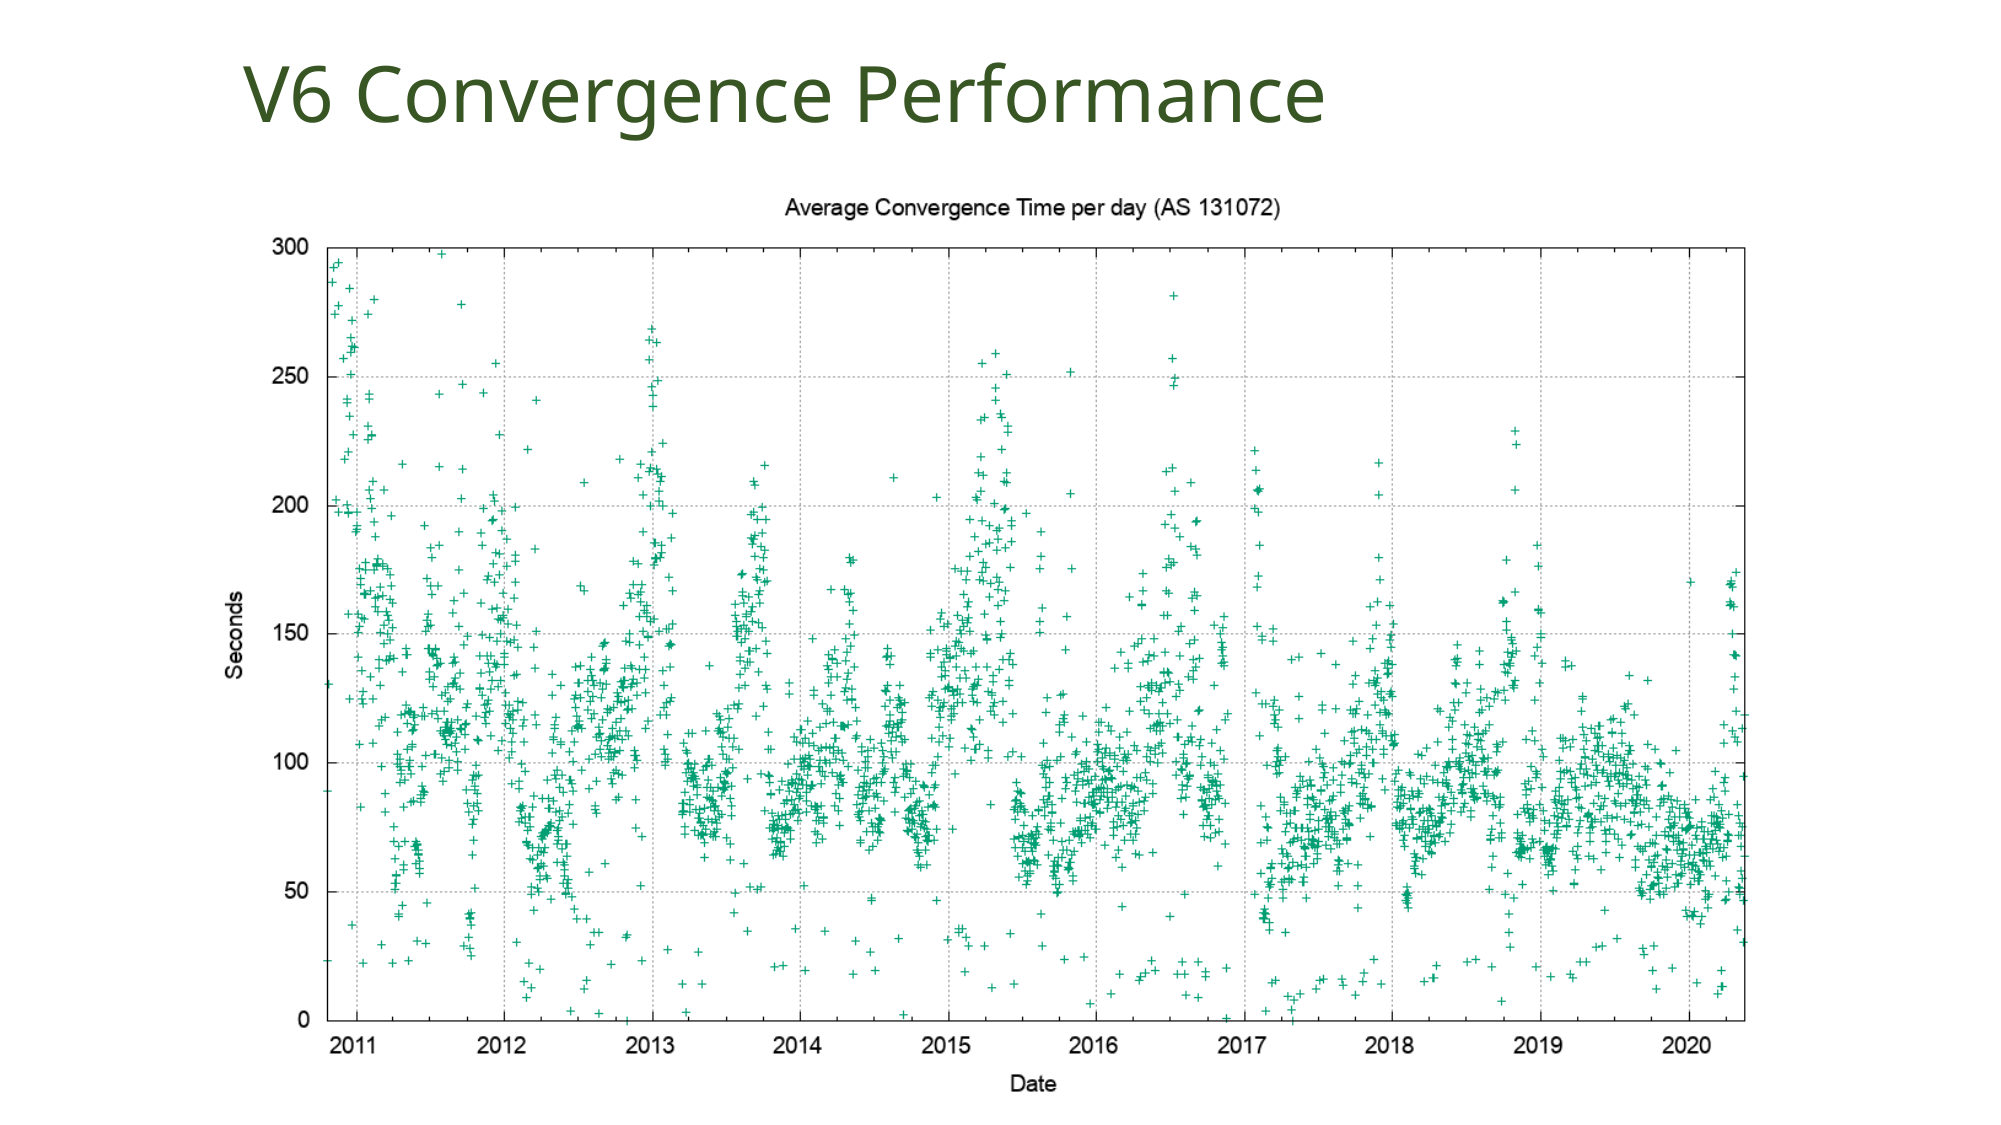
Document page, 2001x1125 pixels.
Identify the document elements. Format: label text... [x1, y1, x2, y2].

title V6 Convergence Performance [228, 3, 1867, 191]
picture [214, 170, 1786, 1104]
